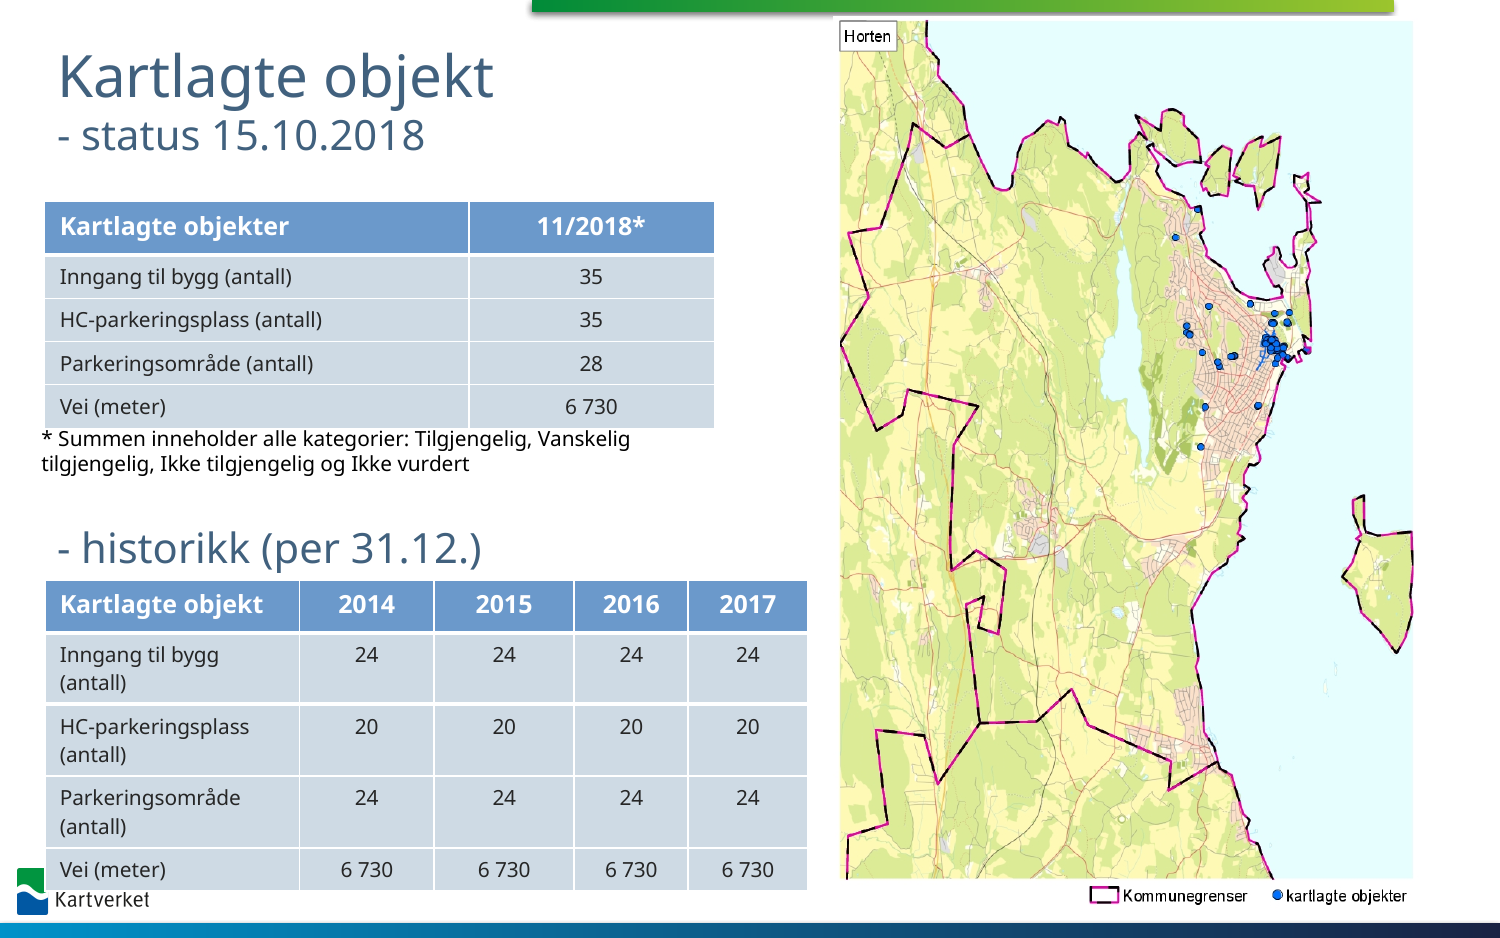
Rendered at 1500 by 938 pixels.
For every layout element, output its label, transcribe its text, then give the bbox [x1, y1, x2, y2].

table_cell Vei (meter) [45, 385, 468, 417]
table_cell 24 [300, 777, 433, 847]
table_cell Inngang til bygg (antall) [45, 257, 468, 298]
table_cell 6 730 [435, 849, 573, 890]
table_header 11/2018* [470, 202, 714, 253]
table_cell 35 [470, 257, 714, 298]
picture [833, 16, 1419, 913]
table_cell 20 [689, 706, 807, 775]
table_header Kartlagte objekt [46, 581, 299, 631]
table_cell 28 [470, 342, 714, 384]
table_cell Parkeringsområde (antall) [46, 777, 299, 847]
table_cell Parkeringsområde (antall) [45, 342, 468, 384]
table_cell HC-parkeringsplass (antall) [45, 299, 468, 341]
table_header 2015 [435, 581, 573, 631]
text_box - historikk (per 31.12.) [42, 496, 828, 580]
table_cell 24 [575, 635, 687, 702]
table_header 2016 [575, 581, 687, 631]
table_cell 6 730 [575, 849, 687, 890]
table_cell 20 [575, 706, 687, 775]
table_cell 6 730 [470, 385, 714, 428]
table_cell HC-parkeringsplass (antall) [46, 706, 299, 775]
text_box Kartlagte objekt - status 15.10.2018 [42, 24, 828, 167]
table_cell 6 730 [300, 849, 433, 890]
table_cell 20 [435, 706, 573, 775]
table_cell 20 [300, 706, 433, 775]
table_cell 24 [300, 635, 433, 702]
table_cell 24 [689, 777, 807, 847]
table_cell 24 [435, 777, 573, 847]
table_cell 35 [470, 299, 714, 341]
table_cell Inngang til bygg (antall) [46, 635, 299, 702]
text_box * Summen inneholder alle kategorier: Tilgjengelig, Vanskelig tilgjengelig, Ikke tilgjengelig og Ikke vurdert [26, 417, 711, 483]
table_cell 24 [689, 635, 807, 702]
table_cell 24 [575, 777, 687, 847]
table_cell 24 [435, 635, 573, 702]
table_cell Vei (meter) [46, 849, 299, 890]
table_cell 6 730 [689, 849, 807, 890]
table_header 2017 [689, 581, 807, 631]
table_header Kartlagte objekter [45, 202, 468, 253]
table_header 2014 [300, 581, 433, 631]
